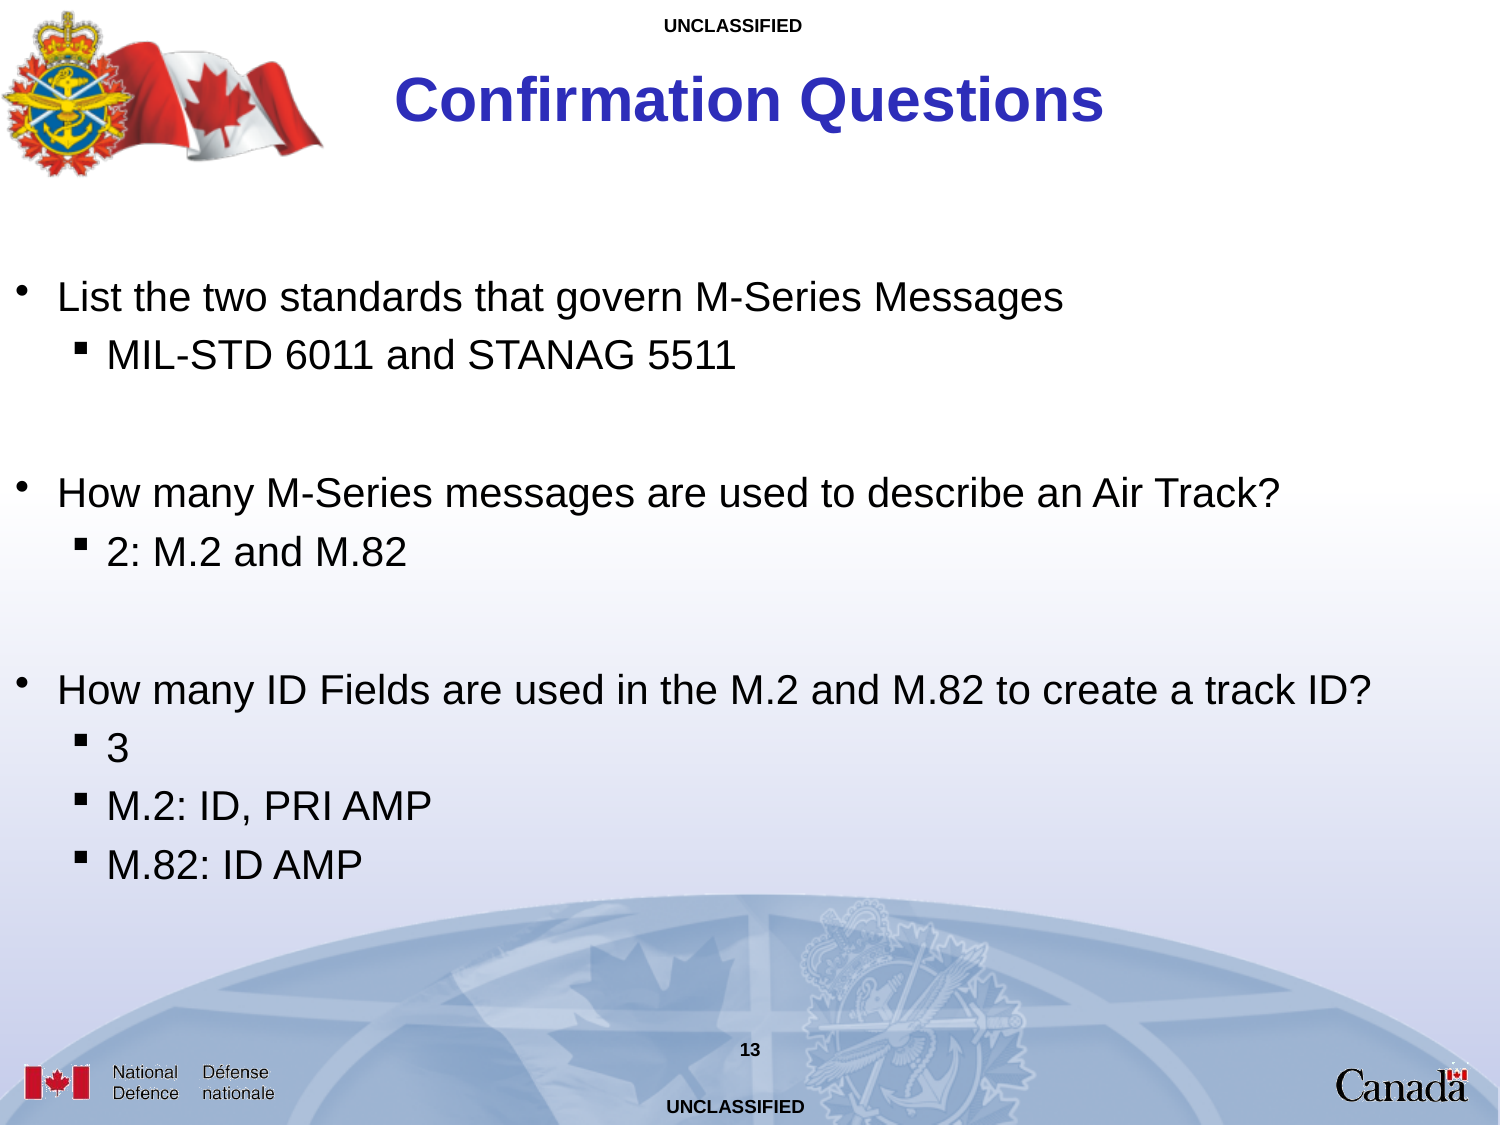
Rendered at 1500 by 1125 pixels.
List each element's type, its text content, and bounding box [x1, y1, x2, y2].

title Confirmation Questions [316, 64, 1185, 129]
picture [1329, 1062, 1475, 1108]
list List the two standards that govern M-Series Messages MIL-STD 6011 and STANAG 5511 How many M-Series messages are used to describe an Air Track? 2: M.2 and M.82 How many ID Fields are used in the M.2 and M.82 to create a track ID? 3 M.2: ID, PRI AMP M.82: ID AMP [0, 262, 1500, 975]
picture [24, 1064, 275, 1100]
picture [0, 8, 329, 179]
